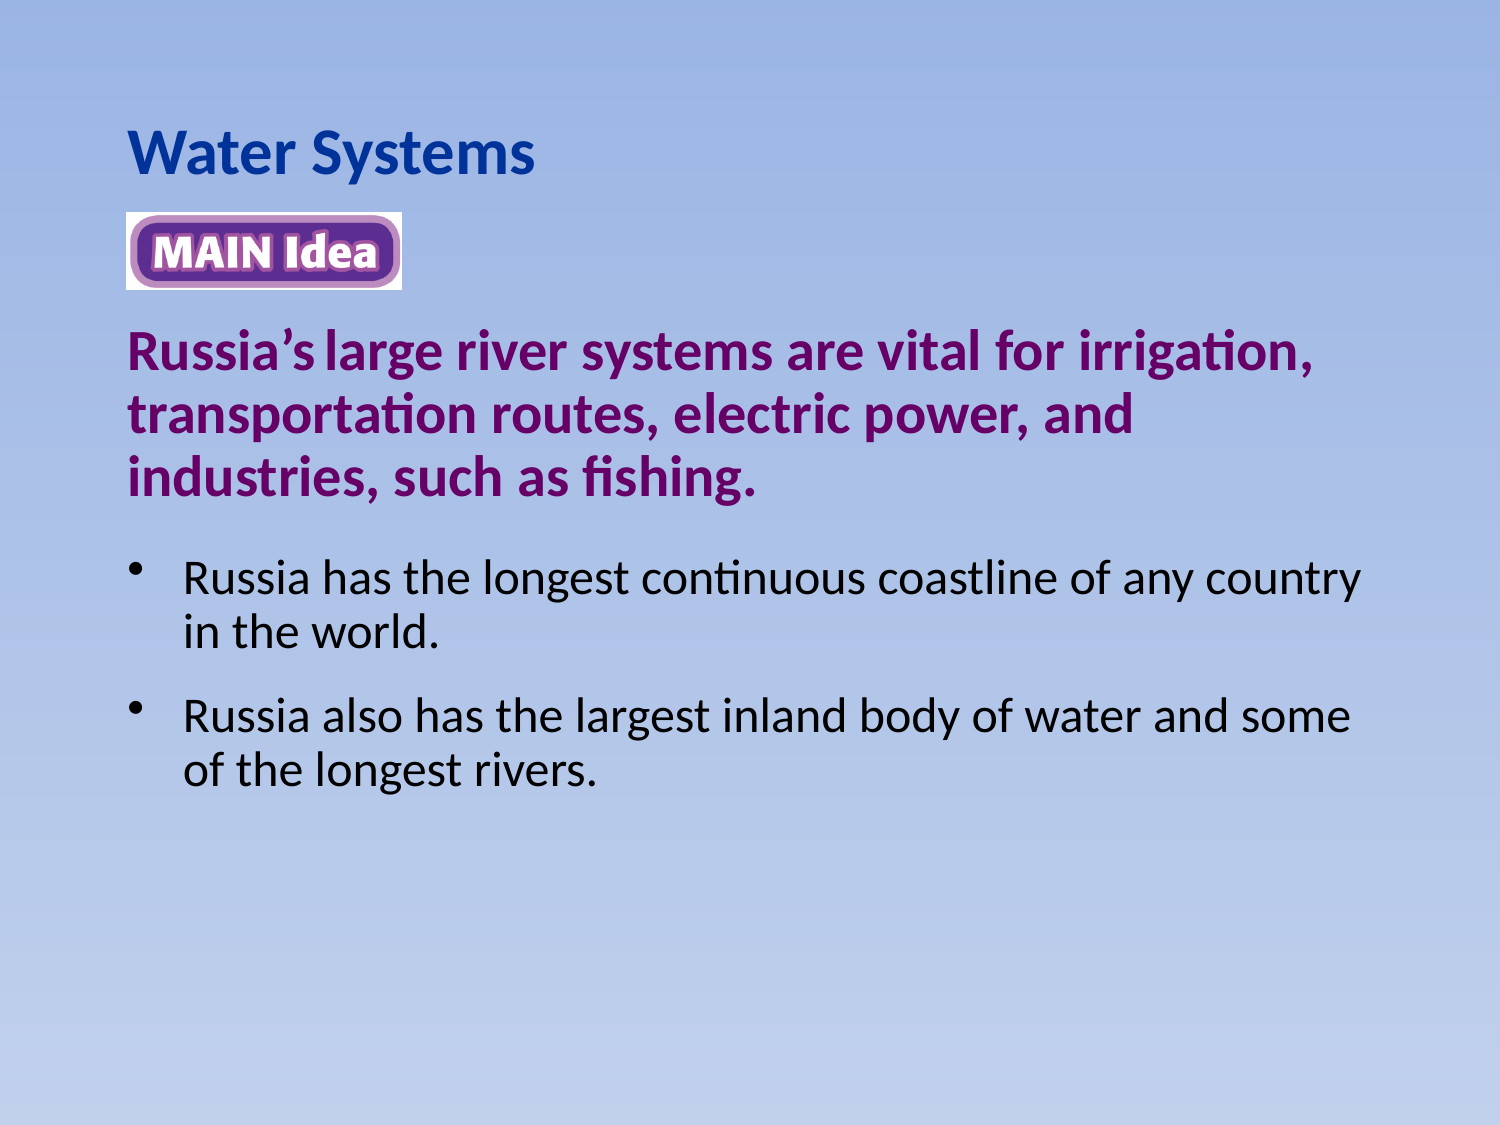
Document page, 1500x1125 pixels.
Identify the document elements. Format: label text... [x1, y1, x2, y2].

text_box Water Systems [112, 109, 1388, 196]
picture [126, 212, 403, 290]
text_box Russia has the longest continuous coastline of any country in the world. Russia also has the largest inland body of water and some of the longest rivers. [112, 543, 1388, 805]
text_box Russia’s large river systems are vital for irrigation, transportation routes, electric power, and industries, such as fishing. [112, 312, 1388, 517]
